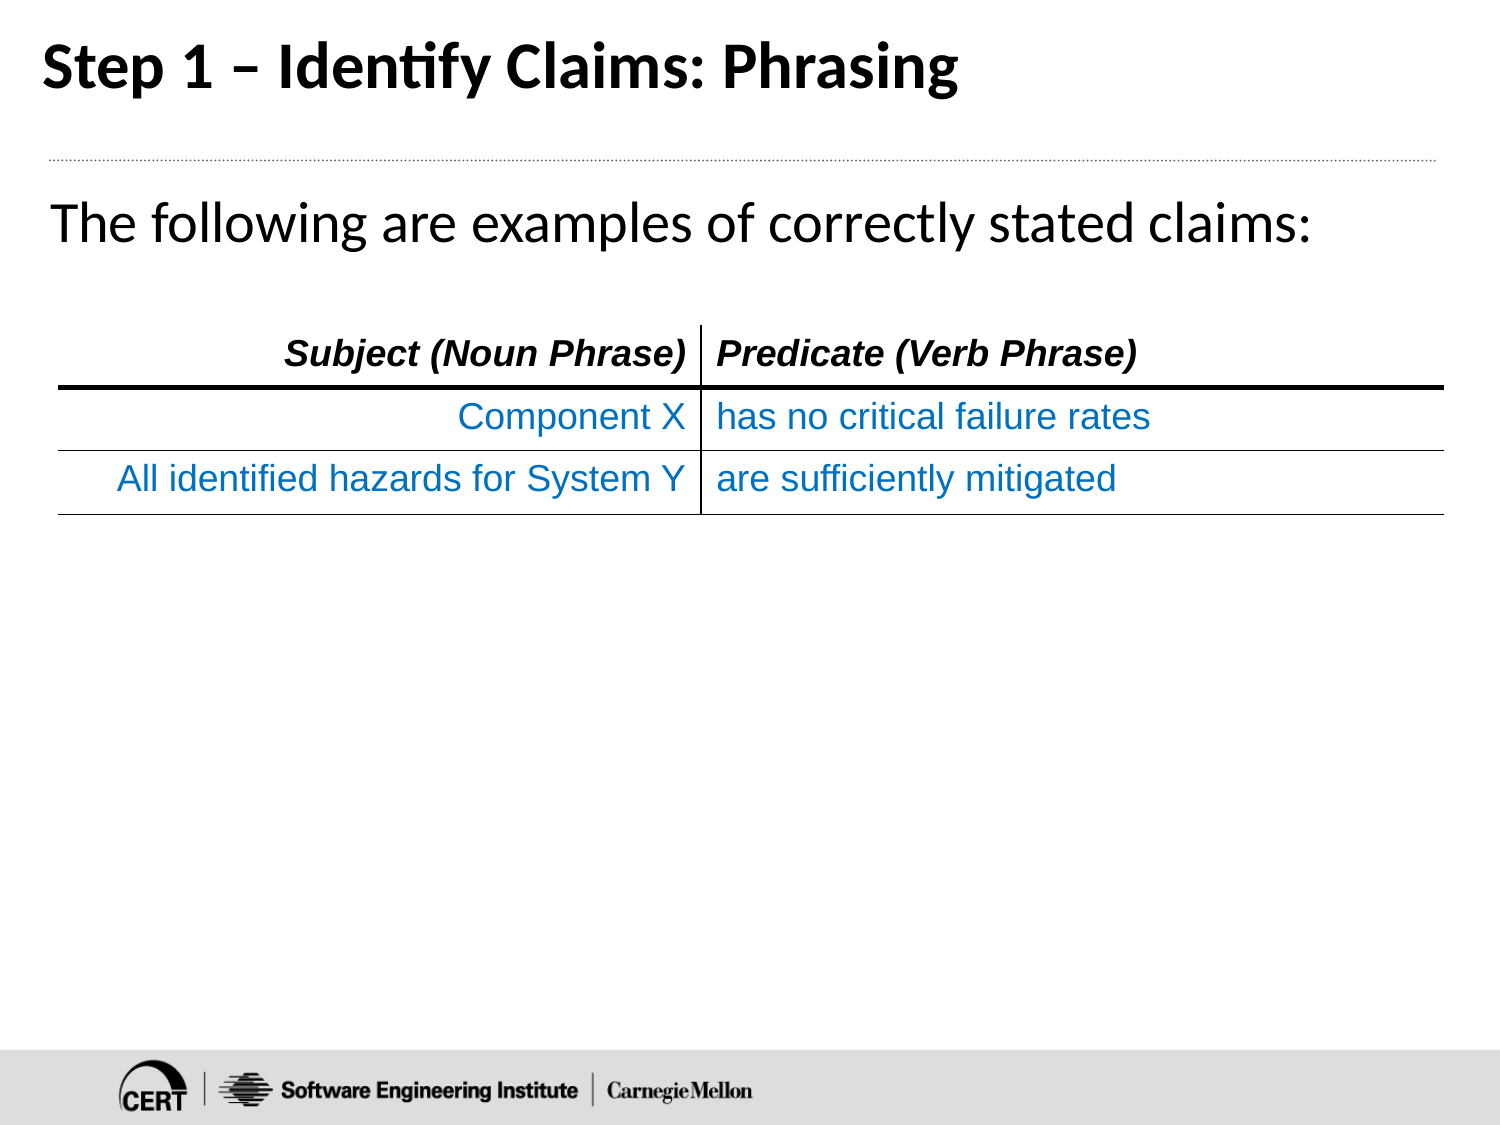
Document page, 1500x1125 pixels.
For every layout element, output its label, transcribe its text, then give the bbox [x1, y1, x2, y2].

list The following are examples of correctly stated claims: [49, 187, 1438, 1001]
picture [102, 1056, 765, 1117]
table_header Subject (Noun Phrase) [58, 325, 700, 385]
title Step 1 – Identify Claims: Phrasing [42, 37, 1434, 155]
table_cell are sufficiently mitigated [702, 451, 1444, 514]
table_cell All identified hazards for System Y [58, 451, 700, 514]
table_header Predicate (Verb Phrase) [702, 325, 1444, 385]
table_cell Component X [58, 390, 700, 450]
table_cell has no critical failure rates [702, 390, 1444, 450]
